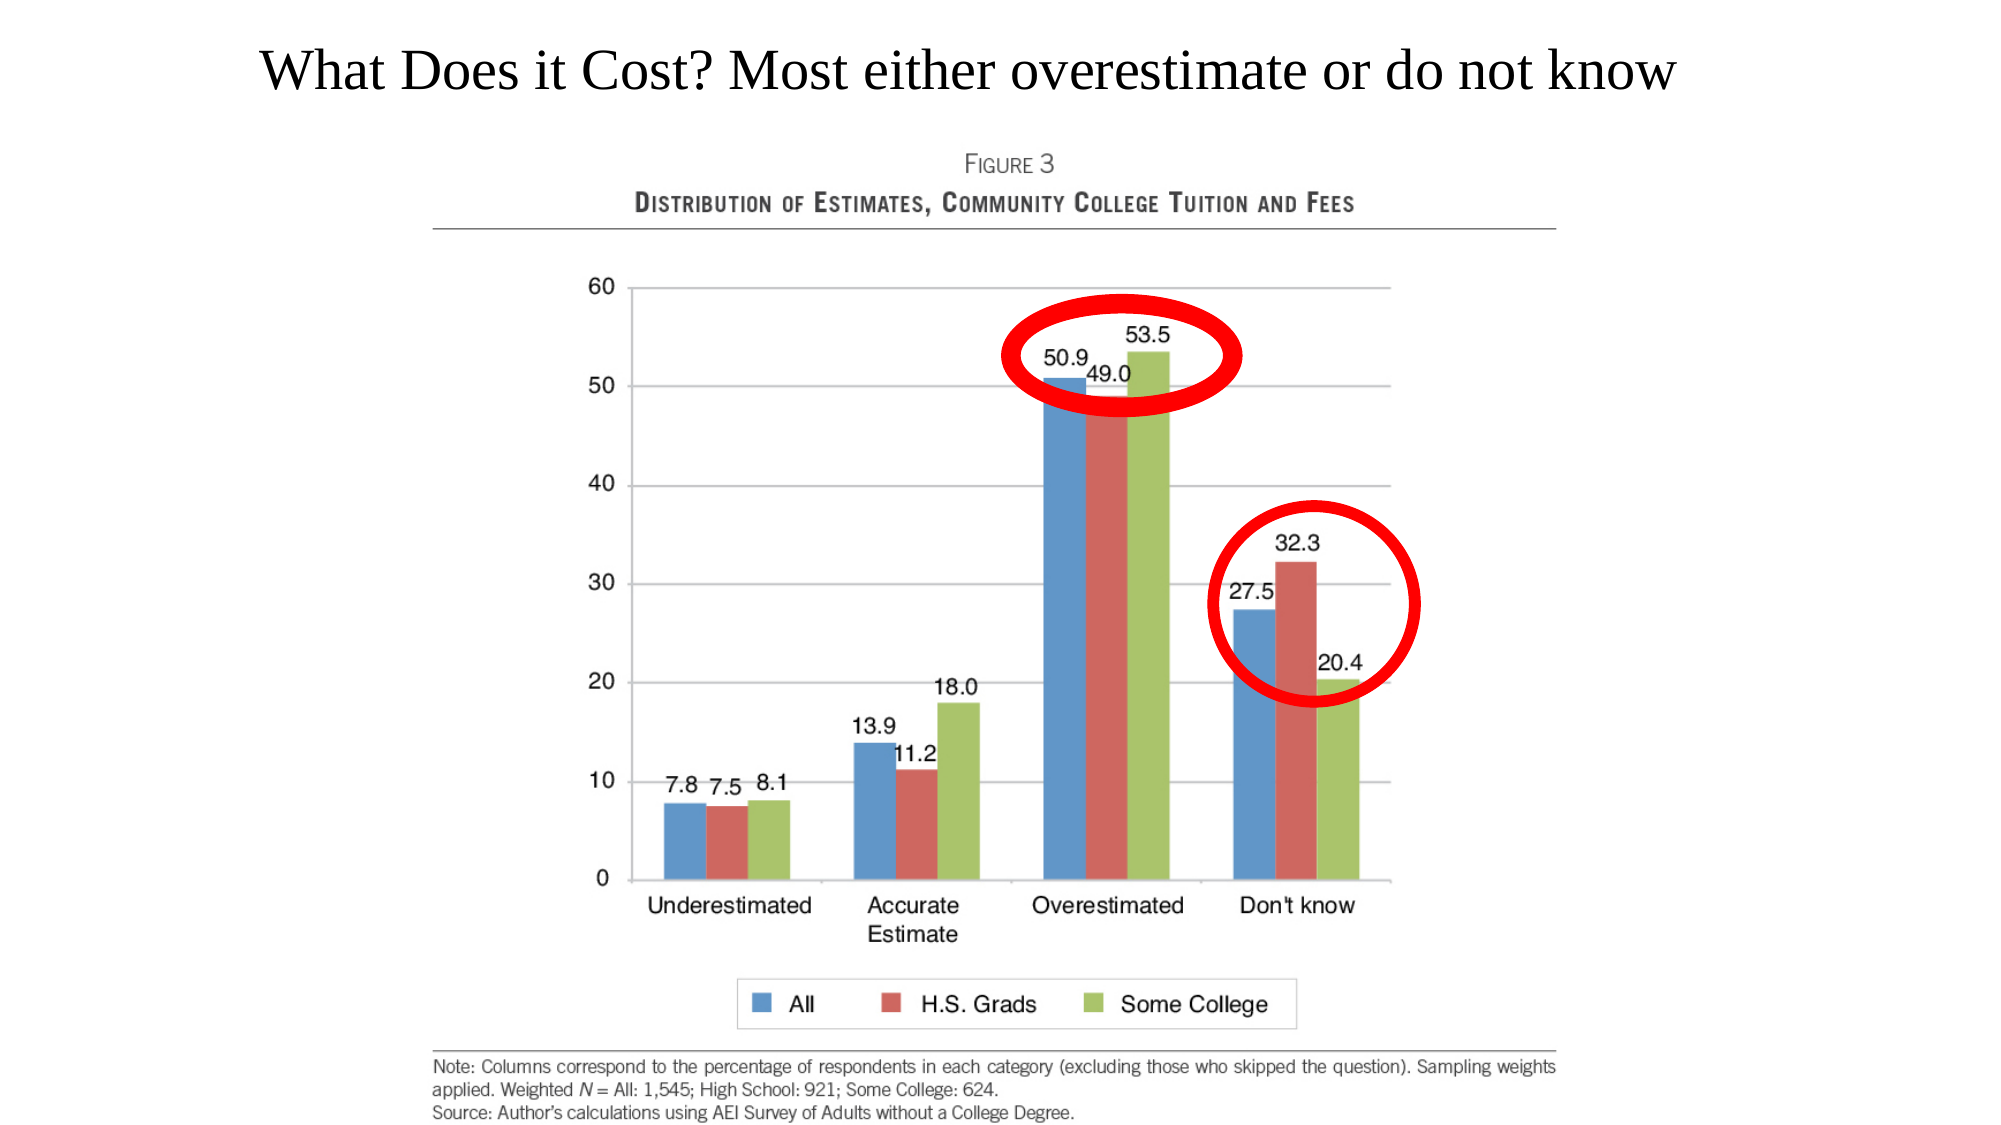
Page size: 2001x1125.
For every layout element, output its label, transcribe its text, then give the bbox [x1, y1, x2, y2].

picture [427, 142, 1561, 1125]
text_box What Does it Cost? Most either overestimate or do not know [104, 24, 1863, 109]
